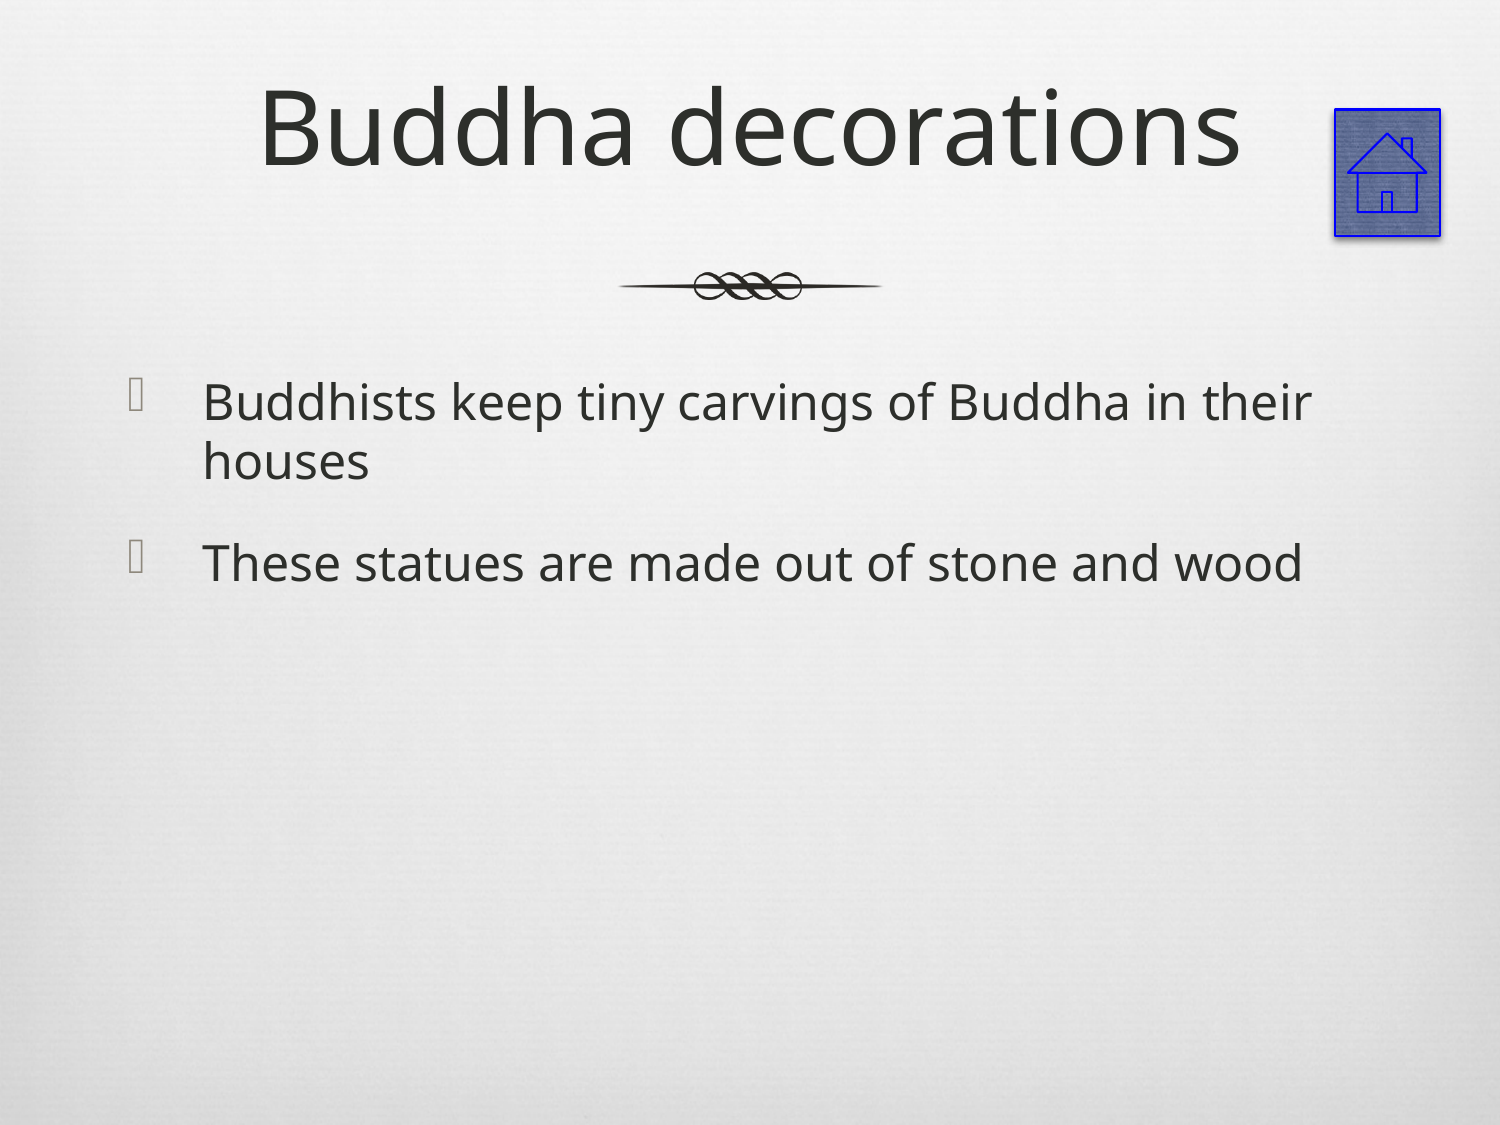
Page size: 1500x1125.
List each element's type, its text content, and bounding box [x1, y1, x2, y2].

title Buddha decorations [112, 11, 1388, 236]
picture [615, 272, 885, 300]
text_box [1334, 108, 1441, 237]
list Buddhists keep tiny carvings of Buddha in their houses These statues are made out of stone and wood [112, 362, 1388, 963]
